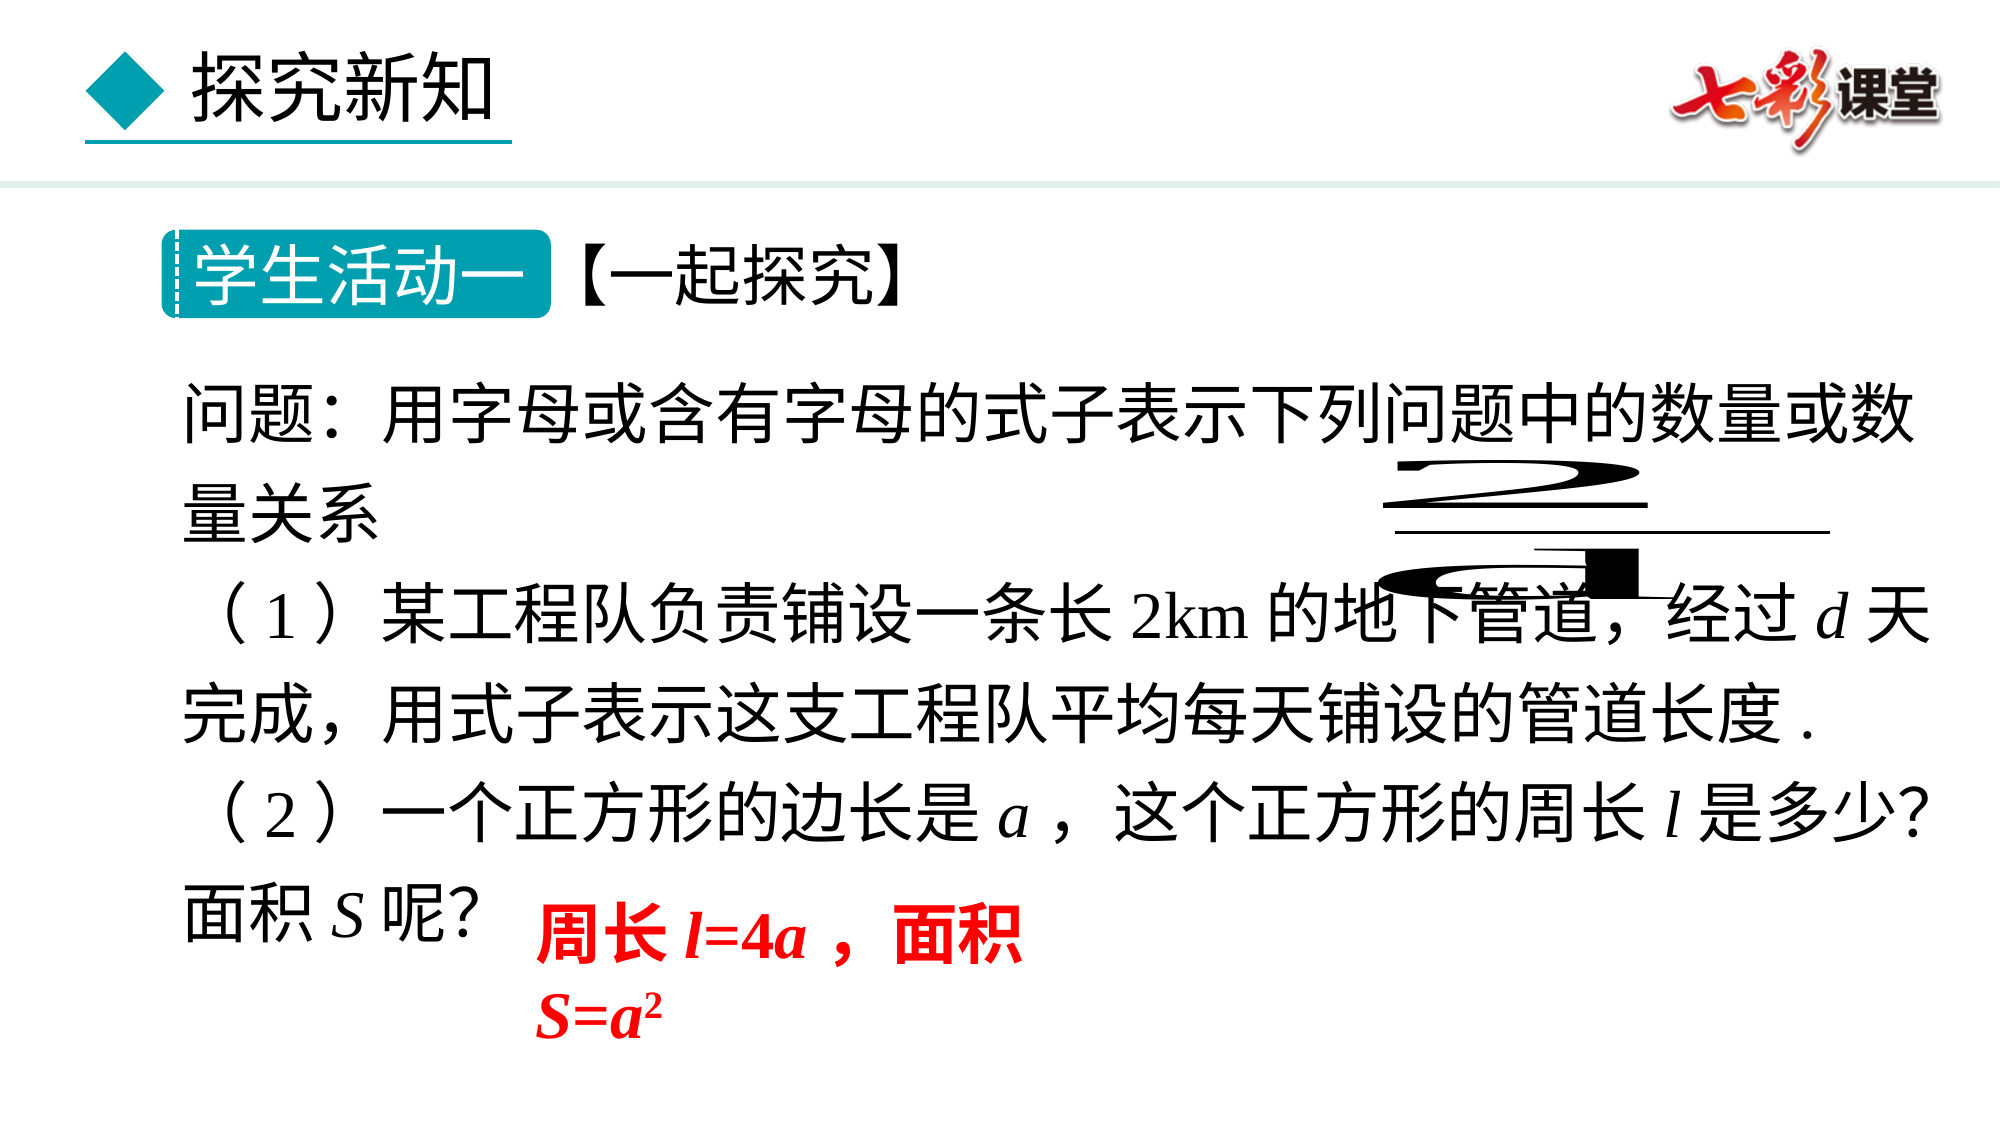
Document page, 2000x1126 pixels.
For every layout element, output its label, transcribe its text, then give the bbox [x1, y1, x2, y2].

text_box 周长l=4a，面积S=a2 [515, 881, 1163, 1062]
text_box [161, 225, 1036, 323]
picture [1666, 42, 1948, 157]
text_box 问题：用字母或含有字母的式子表示下列问题中的数量或数量关系 （1）某工程队负责铺设一条长2km的地下管道，经过d天完成，用式子表示这支工程队平均每天铺设的管道长度. （2）一个正方形的边长是a，这个正方形的周长l是多少？ 面积S呢？ [161, 341, 1995, 962]
